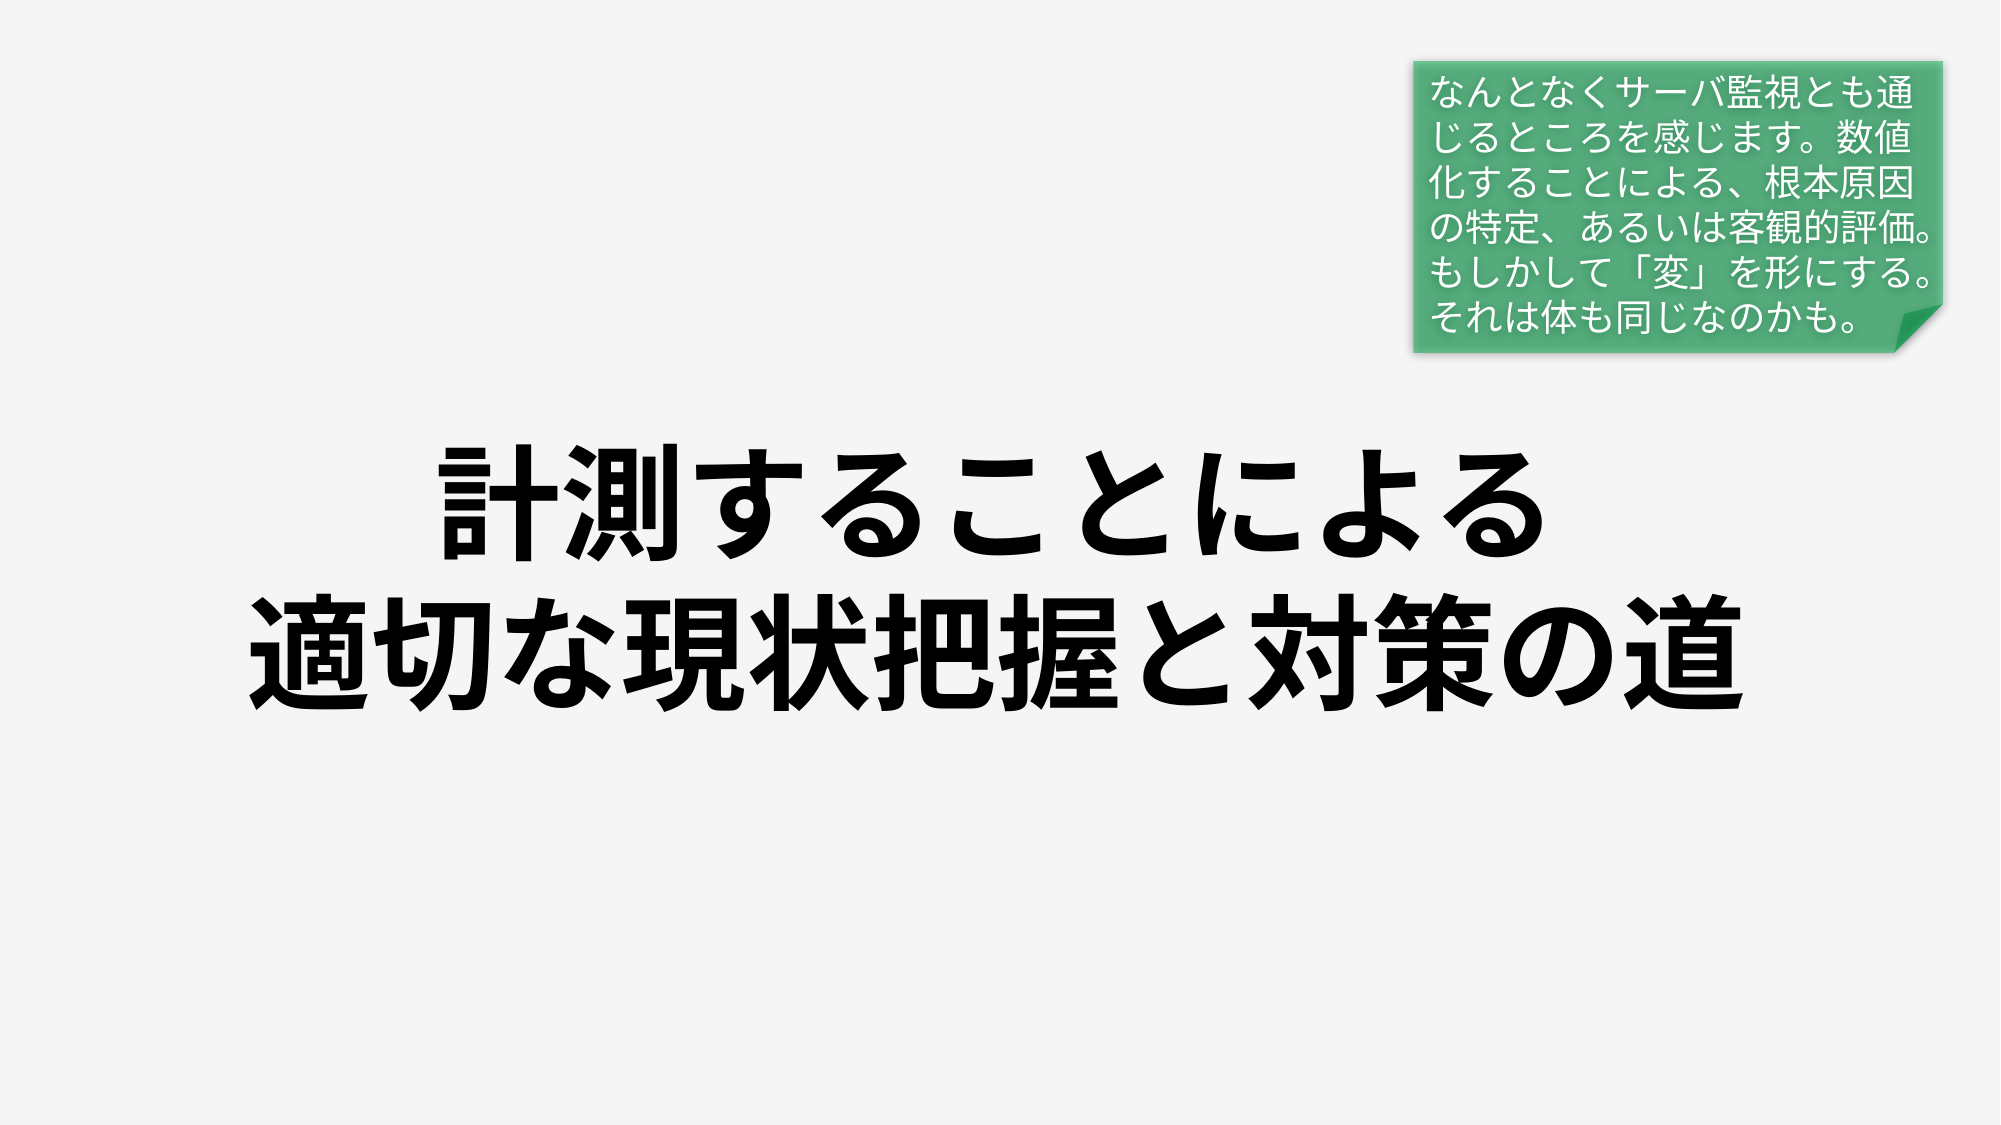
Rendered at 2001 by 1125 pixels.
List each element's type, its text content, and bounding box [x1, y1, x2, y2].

title 計測することによる 適切な現状把握と対策の道 [81, 271, 1912, 880]
text_box なんとなくサーバ監視とも通じるところを感じます。数値化することによる、根本原因の特定、あるいは客観的評価。 もしかして「変」を形にする。 それは体も同じなのかも。 [1413, 61, 1943, 353]
